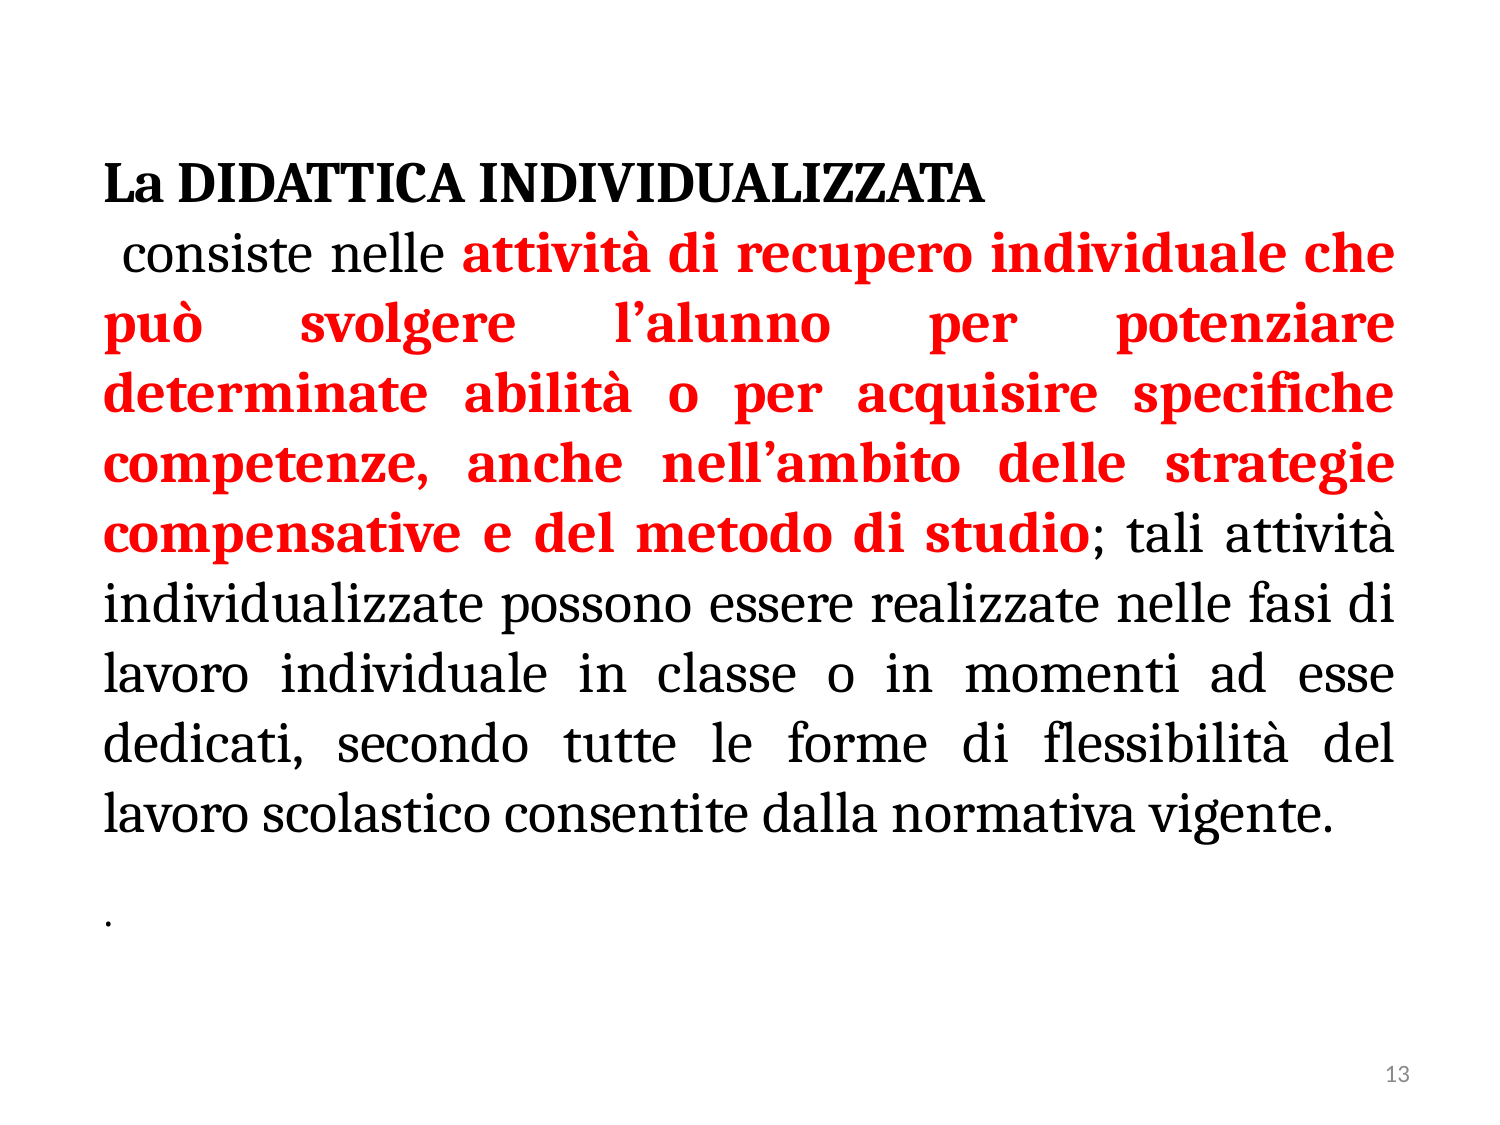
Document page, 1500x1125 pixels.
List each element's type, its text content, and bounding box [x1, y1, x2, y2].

text_box La DIDATTICA INDIVIDUALIZZATA consiste nelle attività di recupero individuale che può svolgere l’alunno per potenziare determinate abilità o per acquisire specifiche competenze, anche nell’ambito delle strategie compensative e del metodo di studio; tali attività individualizzate possono essere realizzate nelle fasi di lavoro individuale in classe o in momenti ad esse dedicati, secondo tutte le forme di flessibilità del lavoro scolastico consentite dalla normativa vigente. . [88, 137, 1412, 942]
slide_number 13 [1074, 1042, 1425, 1103]
